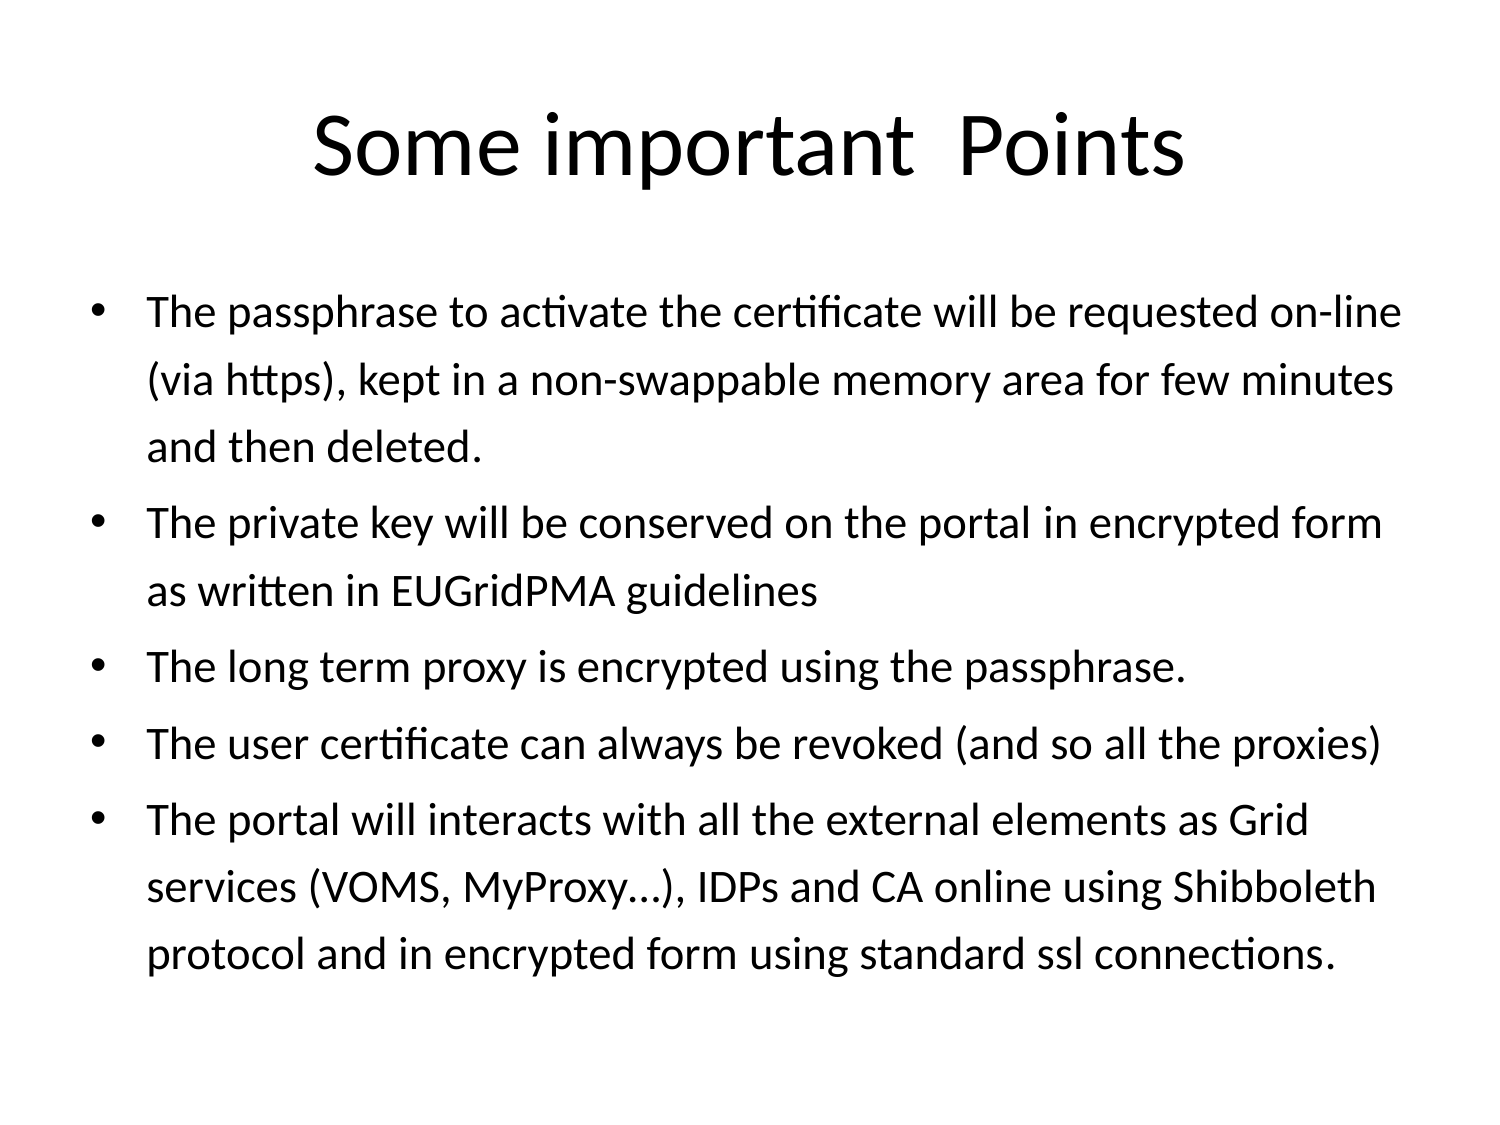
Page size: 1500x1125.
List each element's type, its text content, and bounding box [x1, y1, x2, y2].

title Some important Points [75, 45, 1425, 233]
list The passphrase to activate the certificate will be requested on-line (via https), kept in a non-swappable memory area for few minutes and then deleted. The private key will be conserved on the portal in encrypted form as written in EUGridPMA guidelines The long term proxy is encrypted using the passphrase. The user certificate can always be revoked (and so all the proxies) The portal will interacts with all the external elements as Grid services (VOMS, MyProxy…), IDPs and CA online using Shibboleth protocol and in encrypted form using standard ssl connections. [75, 262, 1425, 1005]
